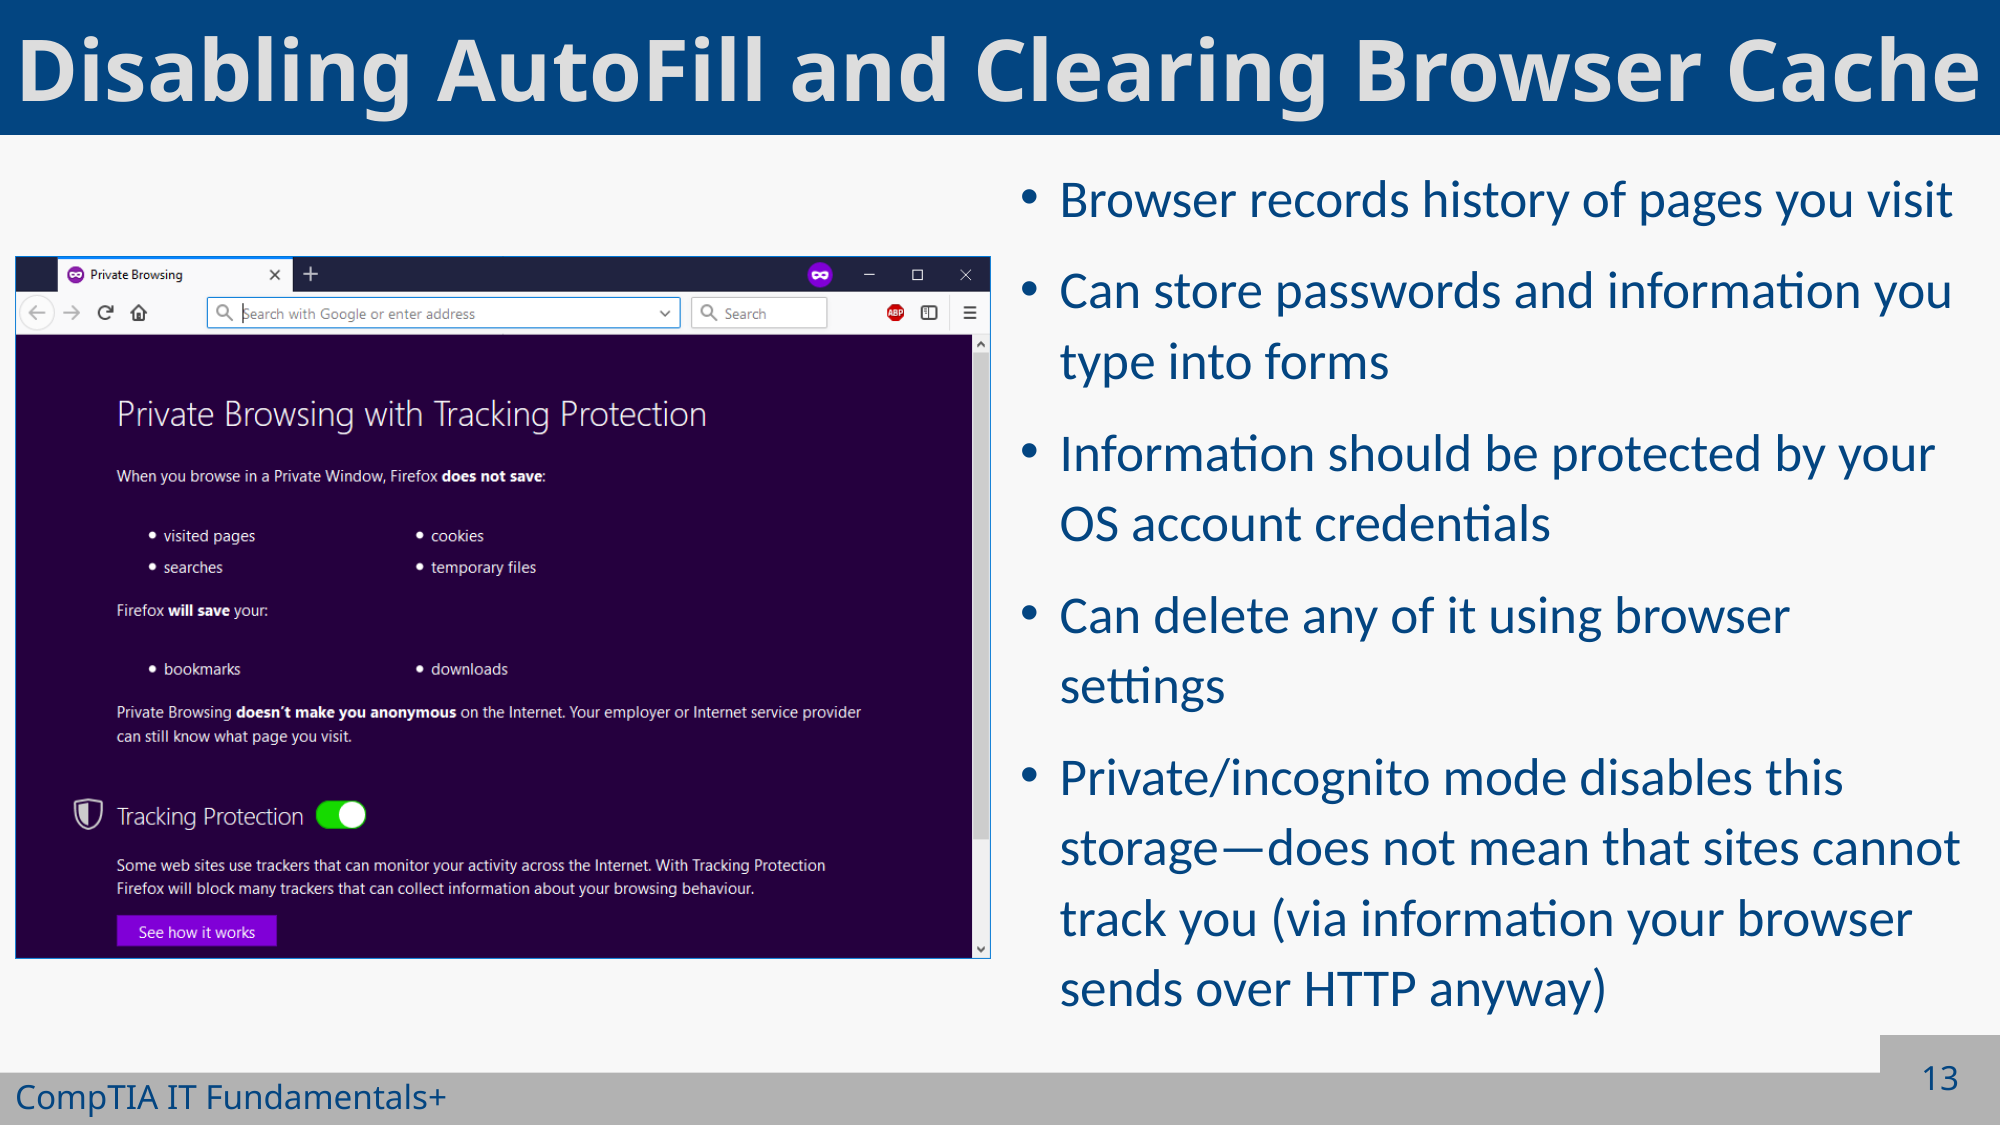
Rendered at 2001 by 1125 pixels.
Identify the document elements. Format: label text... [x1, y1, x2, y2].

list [15, 256, 991, 959]
slide_number 13 [1880, 1035, 2000, 1125]
title Disabling AutoFill and Clearing Browser Cache [0, 0, 2000, 135]
footer CompTIA IT Fundamentals+ [0, 1072, 1880, 1125]
list Browser records history of pages you visit Can store passwords and information you type into forms Information should be protected by your OS account credentials Can delete any of it using browser settings Private/incognito mode disables this storage—does not mean that sites cannot track you (via information your browser sends over HTTP anyway) [1005, 149, 1980, 1065]
